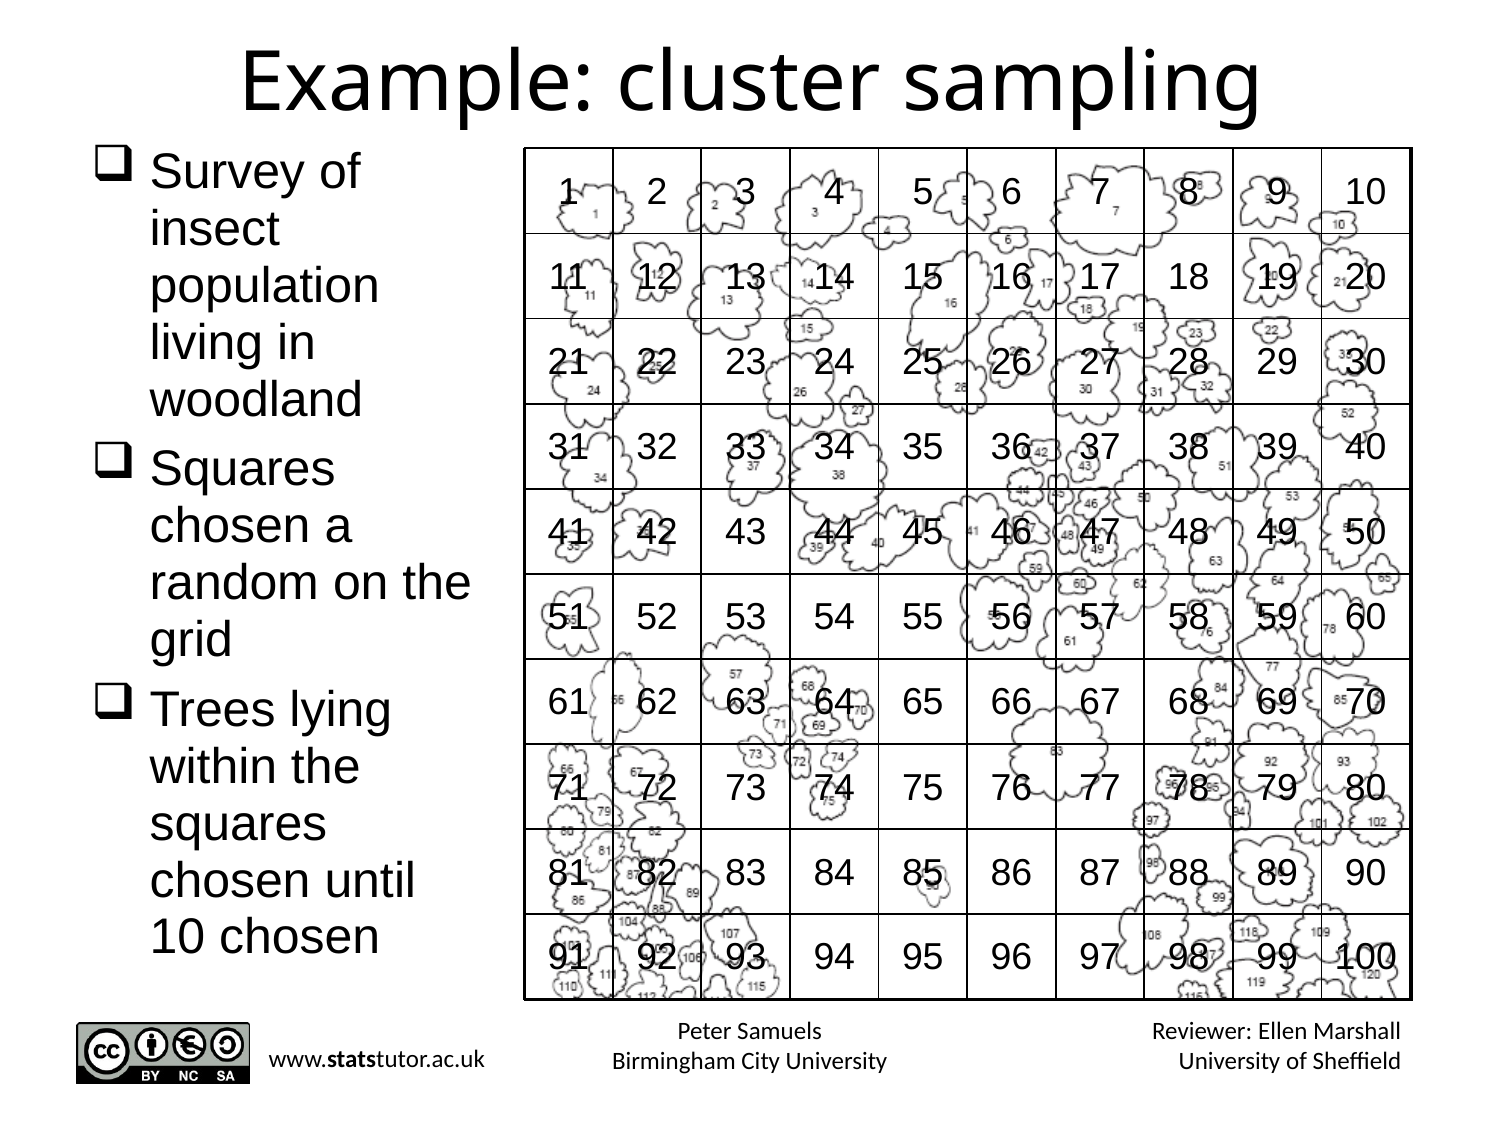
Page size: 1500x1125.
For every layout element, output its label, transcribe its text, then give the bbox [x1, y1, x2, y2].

picture [76, 1022, 251, 1084]
text_box www.statstutor.ac.uk [254, 1035, 550, 1080]
text_box Reviewer: Ellen Marshall University of Sheffield [1038, 1007, 1417, 1083]
title Example: cluster sampling [76, 30, 1427, 124]
text_box Survey of insect population living in woodland Squares chosen a random on the grid Trees lying within the squares chosen until 10 chosen [76, 135, 491, 973]
text_box Peter Samuels Birmingham City University [549, 1008, 951, 1083]
picture [525, 147, 1412, 1000]
